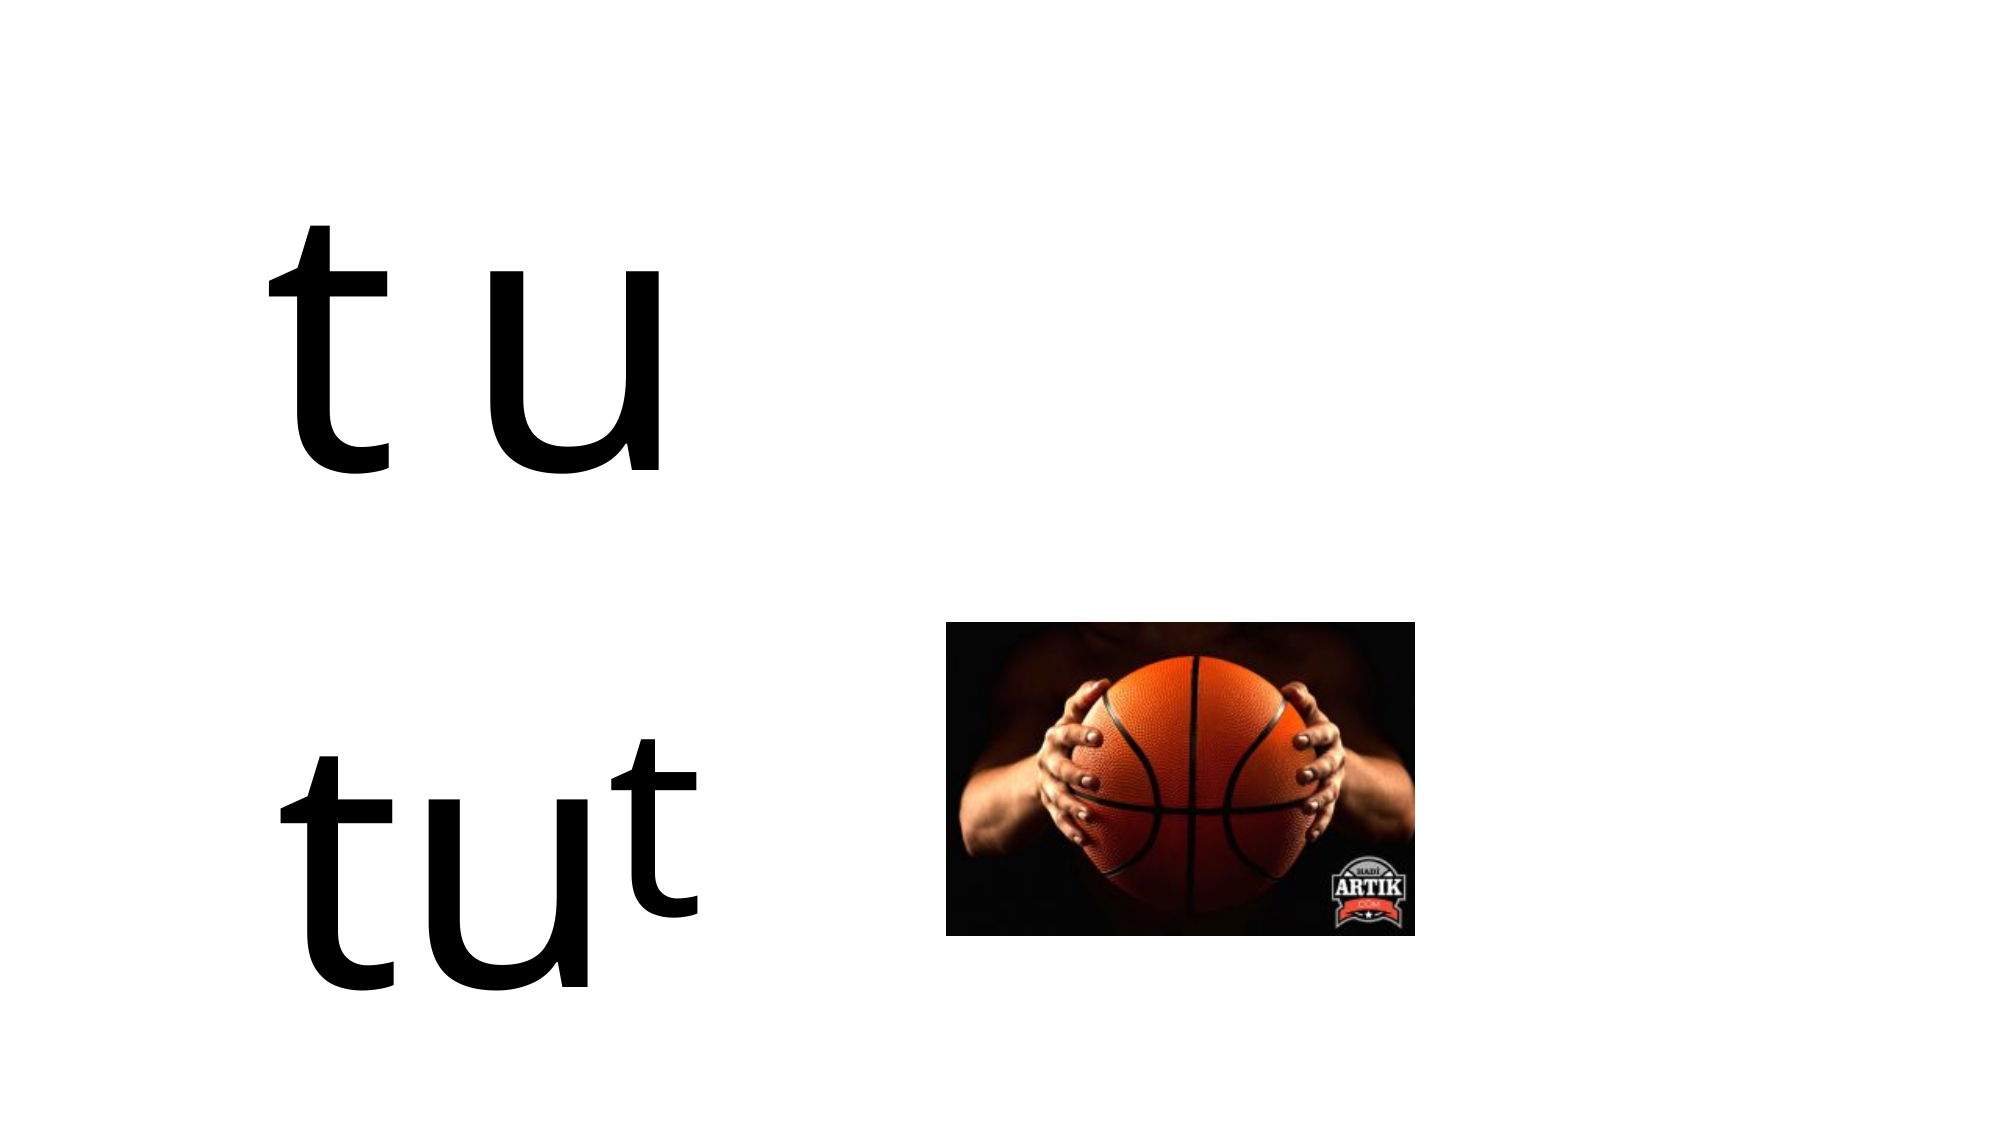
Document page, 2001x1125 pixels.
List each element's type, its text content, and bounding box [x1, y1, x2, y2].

picture [945, 622, 1415, 936]
text_box tu [259, 677, 634, 1094]
list t [248, 142, 446, 560]
text_box t [592, 677, 831, 982]
text_box u [446, 142, 712, 560]
